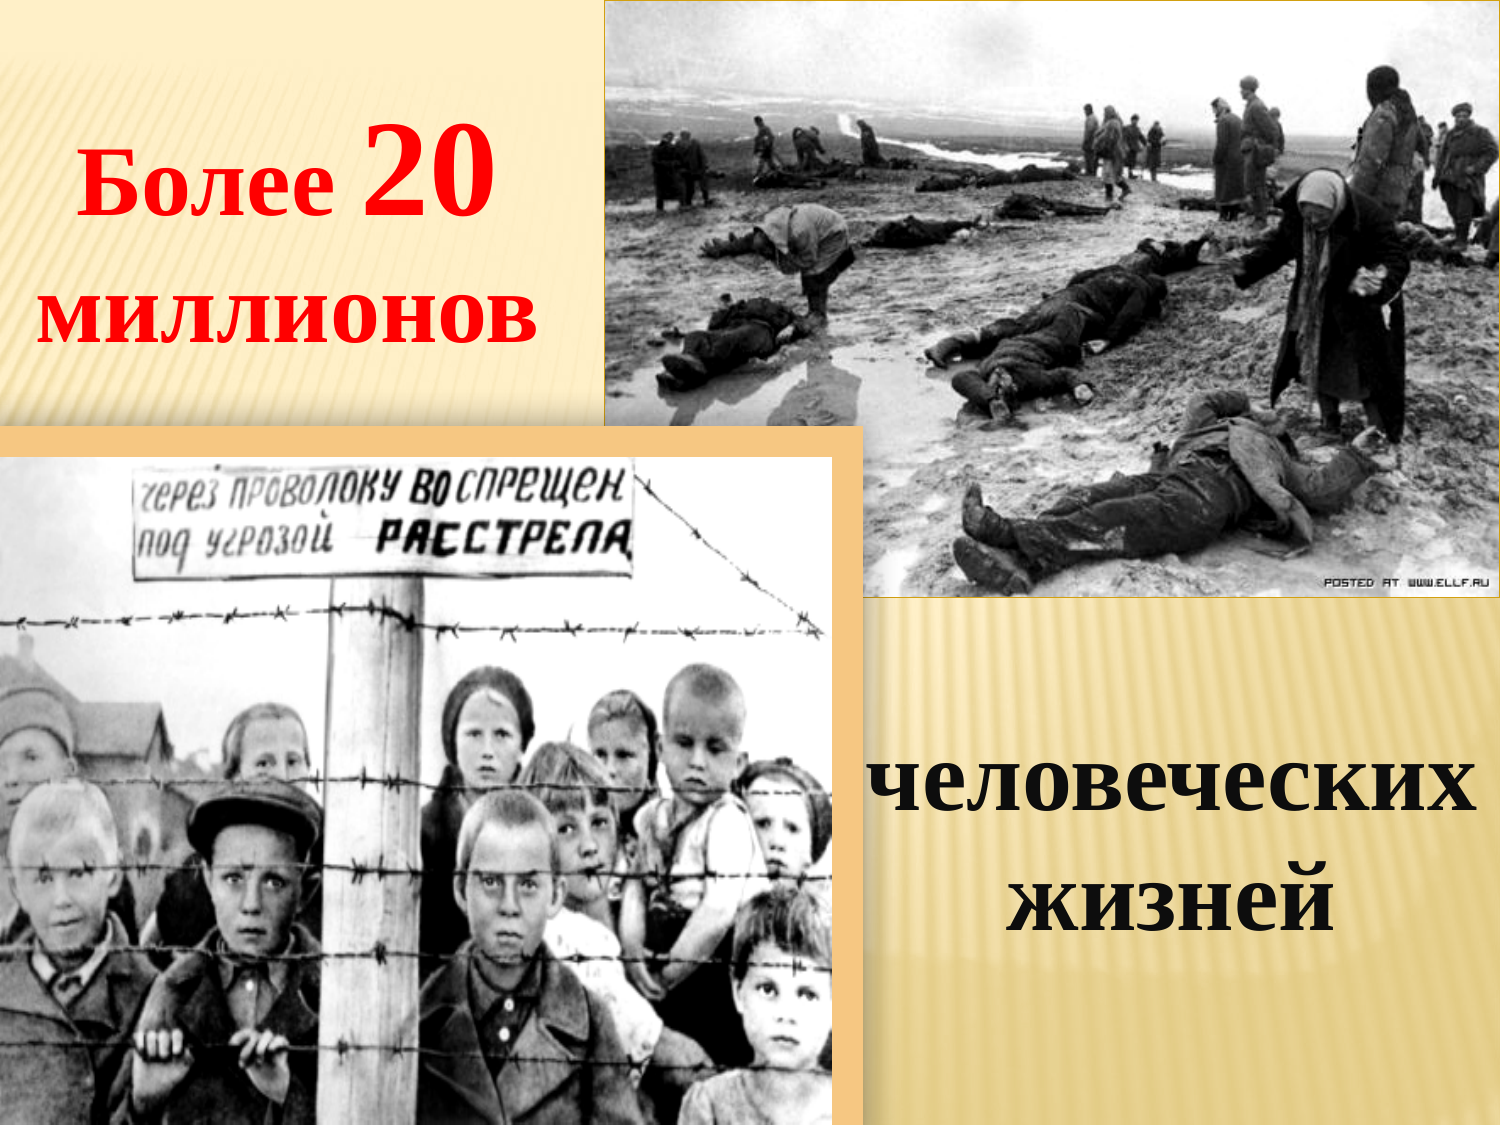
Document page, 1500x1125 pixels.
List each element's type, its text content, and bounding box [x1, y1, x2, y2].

picture [0, 0, 1500, 1125]
text_box человеческих жизней [843, 703, 1500, 958]
text_box Более 20 миллионов [0, 70, 575, 370]
